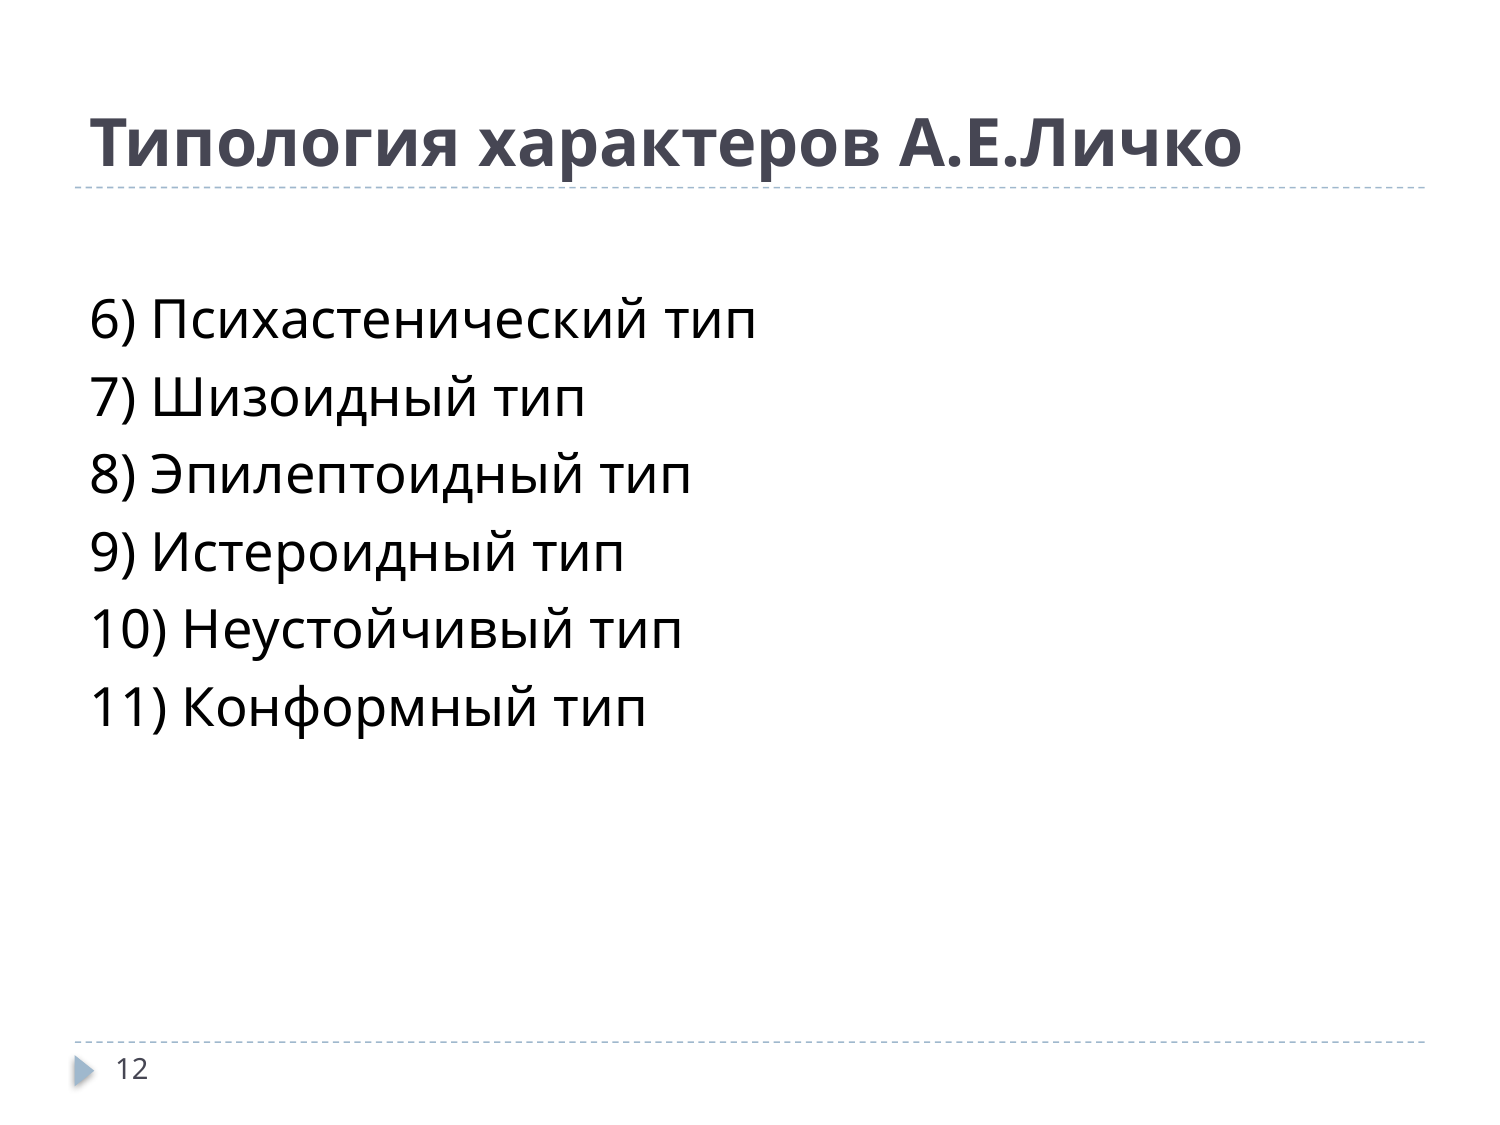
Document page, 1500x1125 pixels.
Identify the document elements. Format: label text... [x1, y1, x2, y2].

list 6) Психастенический тип 7) Шизоидный тип 8) Эпилептоидный тип 9) Истероидный тип 10) Неустойчивый тип 11) Конформный тип [75, 200, 1425, 1010]
slide_number 12 [100, 1042, 426, 1103]
title Типология характеров А.Е.Личко [75, 24, 1425, 188]
